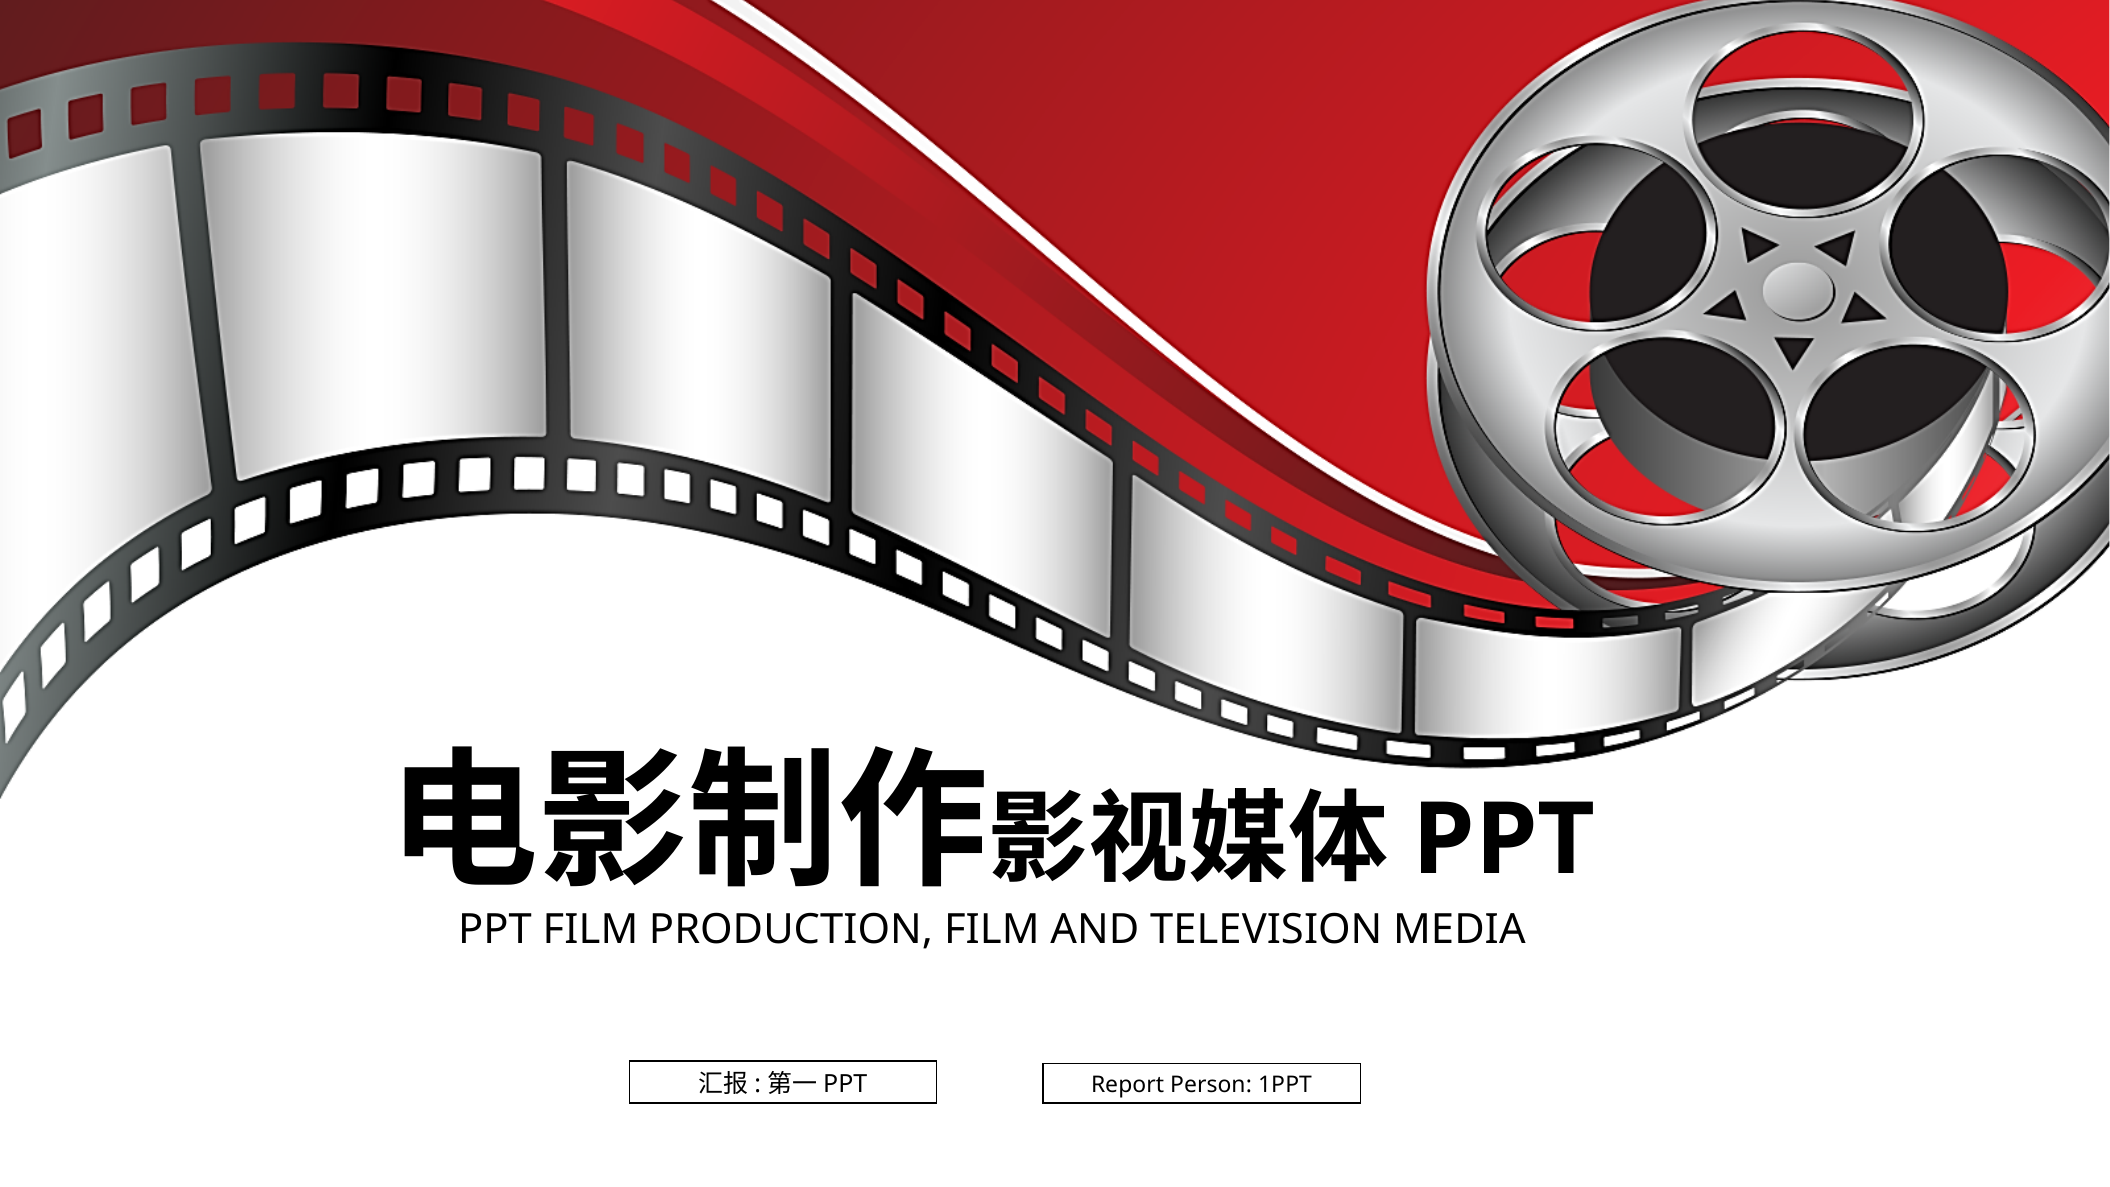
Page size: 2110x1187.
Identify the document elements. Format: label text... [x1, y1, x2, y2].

text_box Report Person: 1PPT [1042, 1063, 1361, 1103]
text_box 电影制作影视媒体PPT [384, 723, 1600, 901]
text_box [0, 0, 2110, 1187]
text_box 汇报:第一PPT [629, 1061, 937, 1103]
text_box PPT FILM PRODUCTION, FILM AND TELEVISION MEDIA [384, 901, 1600, 953]
